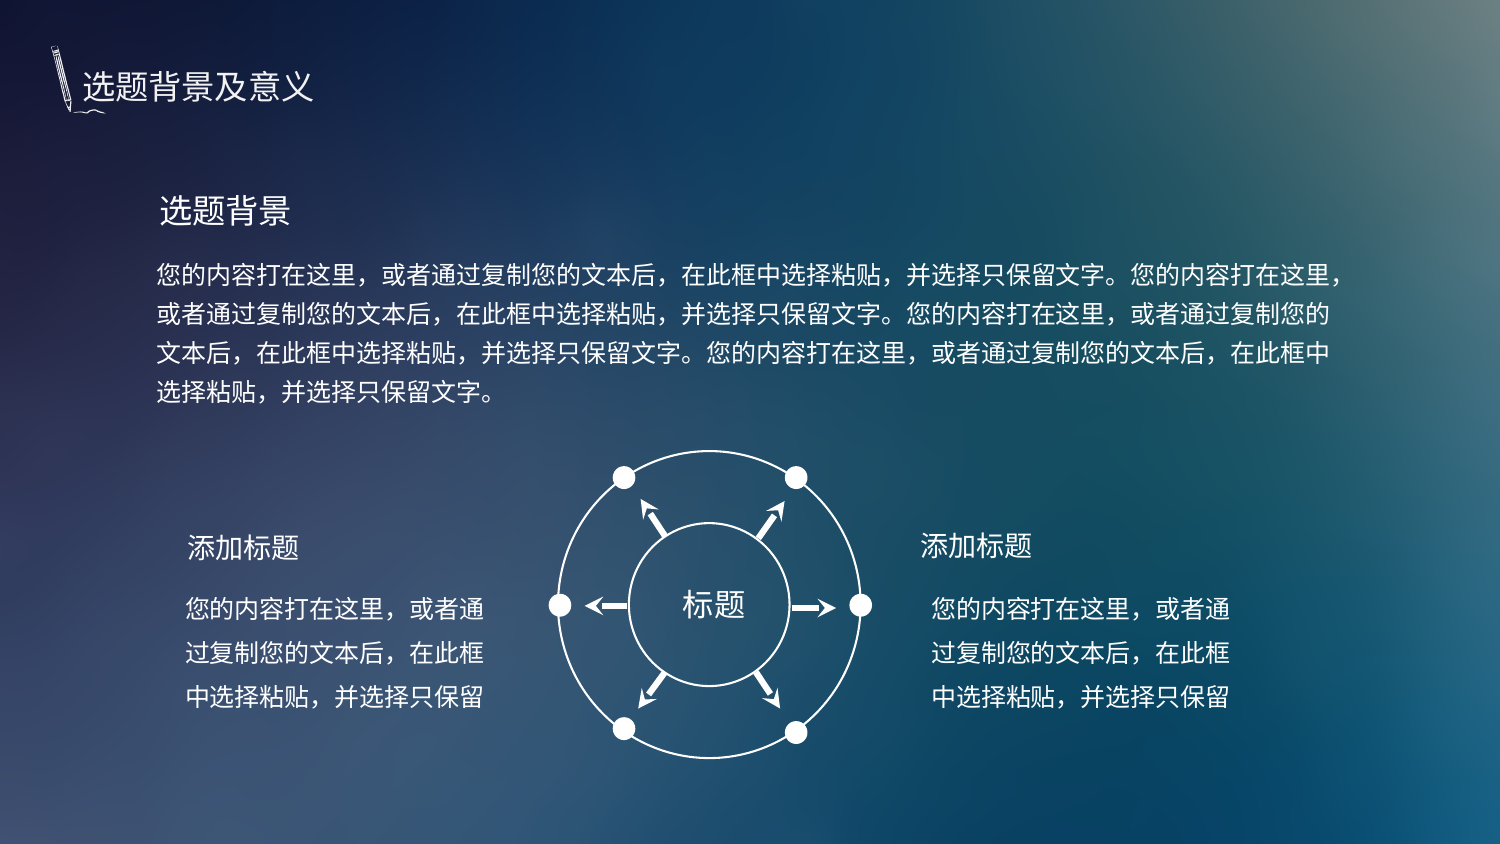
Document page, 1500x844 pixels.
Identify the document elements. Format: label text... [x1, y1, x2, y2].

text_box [549, 458, 872, 759]
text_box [141, 182, 1372, 458]
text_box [904, 521, 1246, 721]
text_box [162, 522, 500, 721]
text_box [628, 523, 790, 687]
text_box 选题背景及意义 [106, 58, 357, 114]
picture [0, 0, 1500, 844]
